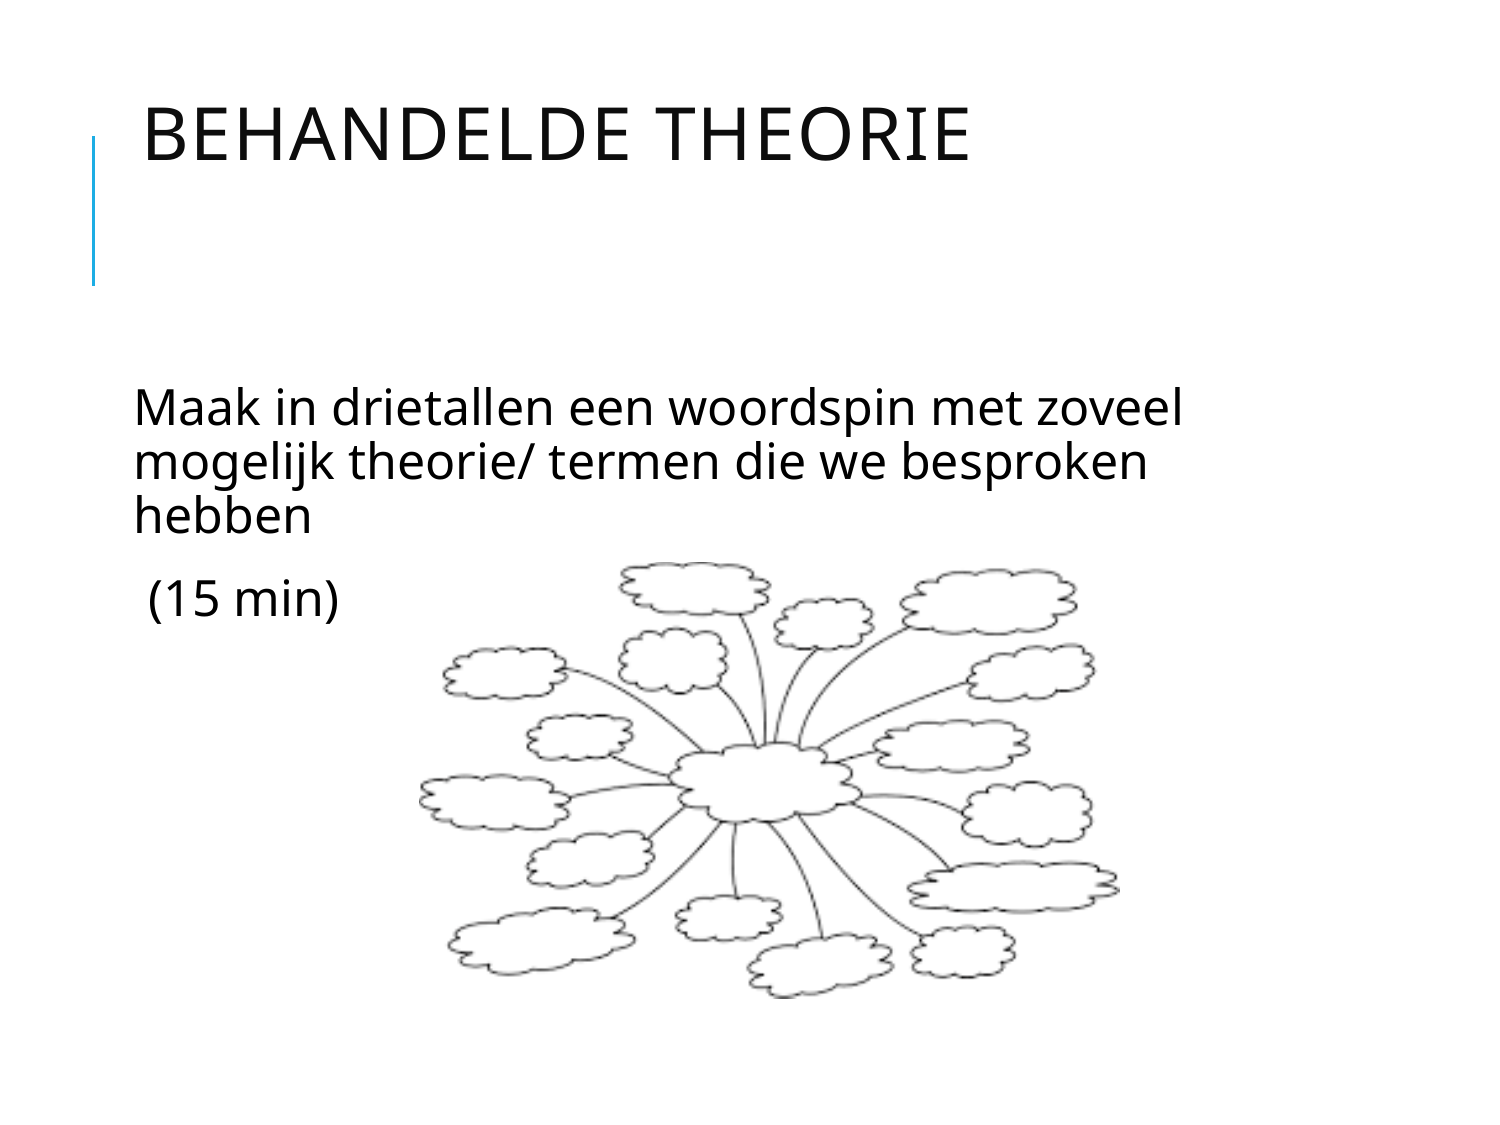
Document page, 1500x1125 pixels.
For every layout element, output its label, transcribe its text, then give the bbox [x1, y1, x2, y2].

list Maak in drietallen een woordspin met zoveel mogelijk theorie/ termen die we besproken hebben (15 min) [126, 375, 1322, 1035]
picture [418, 562, 1120, 1000]
title Behandelde theorie [126, 96, 1322, 342]
